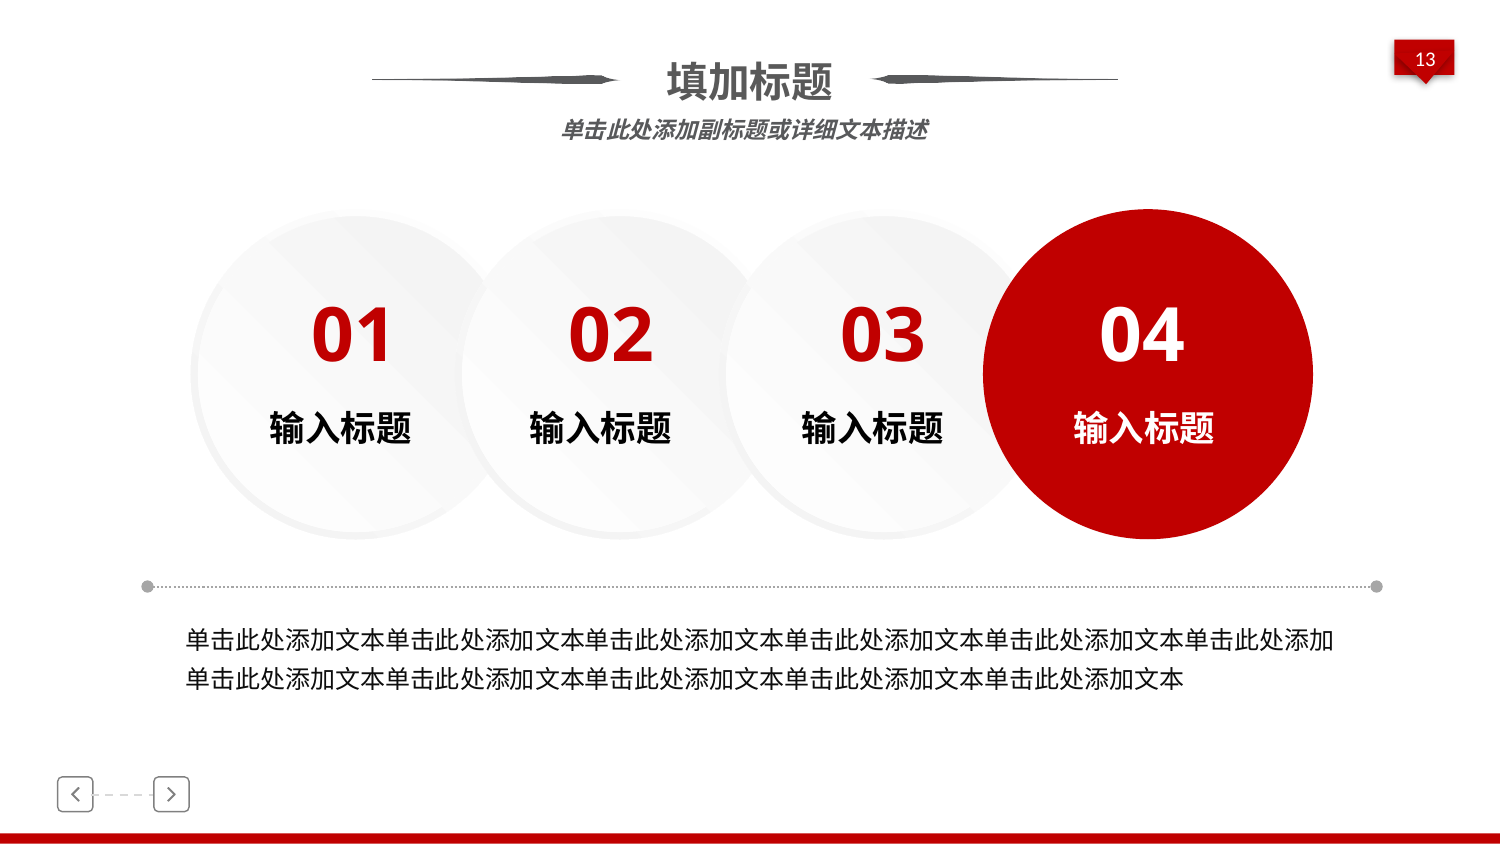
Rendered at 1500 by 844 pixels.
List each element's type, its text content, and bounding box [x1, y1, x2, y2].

text_box 单击此处添加副标题或详细文本描述 [545, 108, 943, 151]
picture [867, 74, 1119, 84]
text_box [982, 208, 1321, 540]
text_box 单击此处添加文本单击此处添加文本单击此处添加文本单击此处添加文本单击此处添加文本单击此处添加 单击此处添加文本单击此处添加文本单击此处添加文本单击此处添加文本单击此处添加文本 [174, 610, 1365, 700]
text_box 填加标题 [584, 55, 916, 106]
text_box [190, 208, 453, 540]
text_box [718, 208, 979, 540]
picture [371, 74, 623, 84]
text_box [454, 208, 717, 540]
